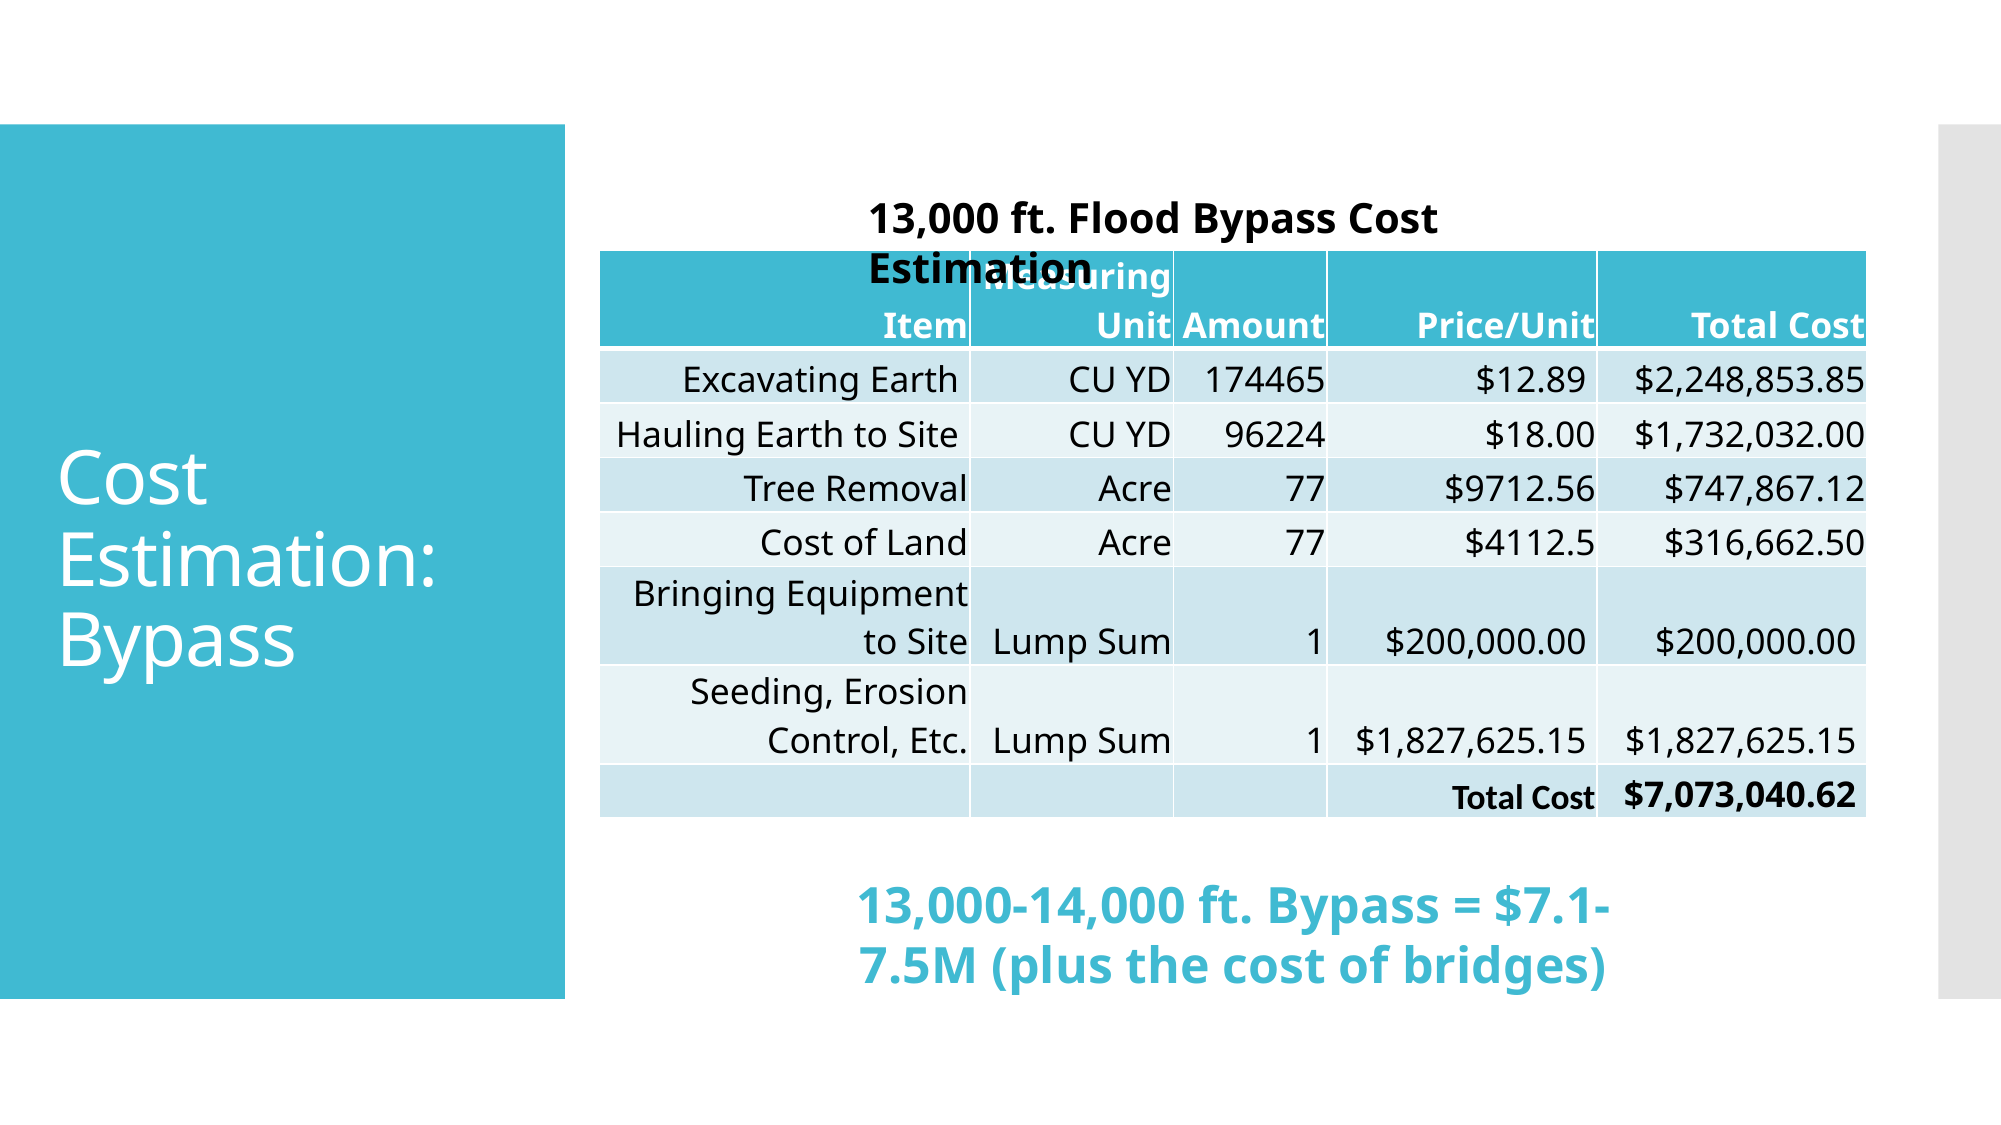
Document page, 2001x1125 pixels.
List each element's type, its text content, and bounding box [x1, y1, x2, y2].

table_cell Seeding, Erosion Control, Etc. [600, 666, 969, 763]
table_cell [1174, 765, 1326, 817]
table_cell $747,867.12 [1598, 458, 1866, 511]
title Cost Estimation: Bypass [41, 184, 525, 940]
table_cell $1,732,032.00 [1598, 404, 1866, 457]
table_cell Lump Sum [971, 567, 1173, 664]
table_cell 96224 [1174, 404, 1326, 457]
table_cell 77 [1174, 513, 1326, 566]
table_cell Hauling Earth to Site [600, 404, 969, 457]
table_cell $7,073,040.62 [1598, 765, 1866, 817]
table_header Measuring Unit [971, 300, 1173, 346]
table_cell Acre [971, 513, 1173, 566]
text_box 13,000-14,000 ft. Bypass = $7.1-7.5M (plus the cost of bridges) [803, 866, 1664, 1001]
table_cell 174465 [1174, 351, 1326, 402]
text_box 13,000 ft. Flood Bypass Cost Estimation [853, 184, 1614, 300]
table_cell $200,000.00 [1598, 567, 1866, 664]
table_cell 1 [1174, 666, 1326, 763]
table_cell 1 [1174, 567, 1326, 664]
table_header Price/Unit [1328, 300, 1596, 346]
table_cell Tree Removal [600, 458, 969, 511]
table_cell CU YD [971, 404, 1173, 457]
table_cell $200,000.00 [1328, 567, 1596, 664]
table_cell $1,827,625.15 [1598, 666, 1866, 763]
table_cell Acre [971, 458, 1173, 511]
table_cell Cost of Land [600, 513, 969, 566]
table_cell $1,827,625.15 [1328, 666, 1596, 763]
table_header Amount [1174, 300, 1326, 346]
table_cell $2,248,853.85 [1598, 351, 1866, 402]
table_cell $9712.56 [1328, 458, 1596, 511]
table_cell CU YD [971, 351, 1173, 402]
table_cell $18.00 [1328, 404, 1596, 457]
table_cell 77 [1174, 458, 1326, 511]
table_cell Excavating Earth [600, 351, 969, 402]
table_cell $12.89 [1328, 351, 1596, 402]
table_header Total Cost [1598, 251, 1866, 346]
table_header Item [600, 251, 969, 346]
table_cell Lump Sum [971, 666, 1173, 763]
table_cell [971, 765, 1173, 817]
table_cell Total Cost [1328, 765, 1596, 817]
table_cell [600, 765, 969, 817]
table_cell $4112.5 [1328, 513, 1596, 566]
table_cell Bringing Equipment to Site [600, 567, 969, 664]
table_cell $316,662.50 [1598, 513, 1866, 566]
